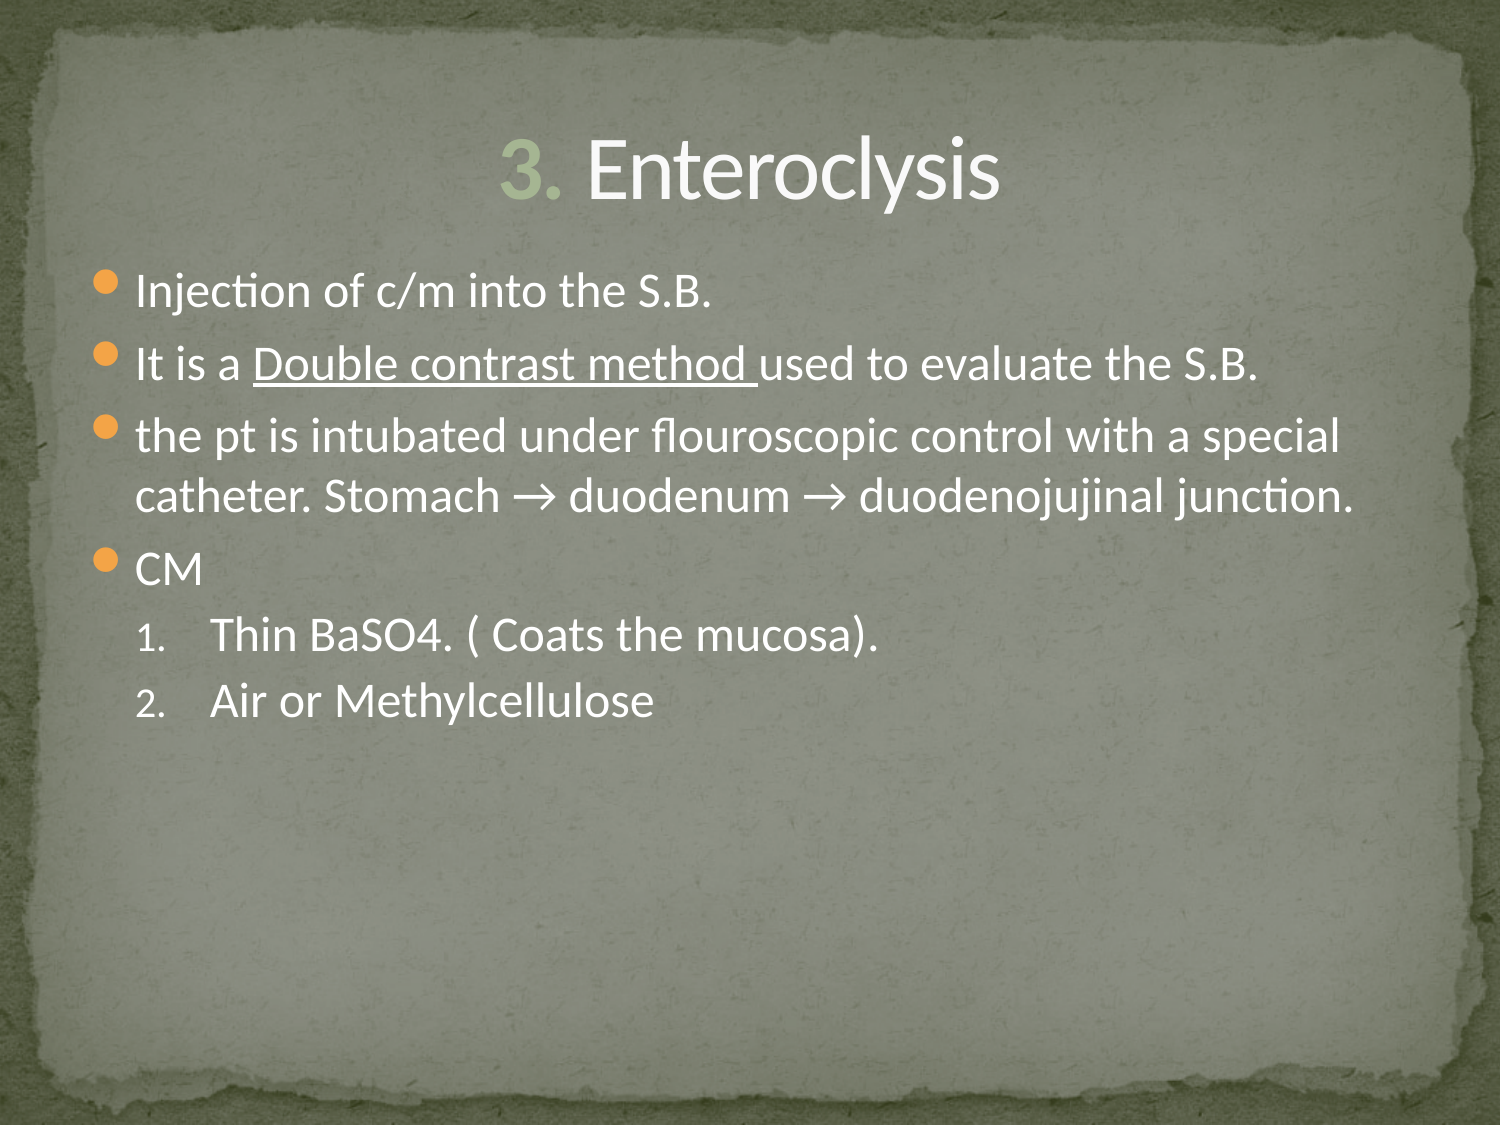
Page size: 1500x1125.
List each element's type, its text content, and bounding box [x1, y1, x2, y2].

list Injection of c/m into the S.B. It is a Double contrast method used to evaluate the S.B. the pt is intubated under flouroscopic control with a special catheter. Stomach → duodenum → duodenojujinal junction. CM Thin BaSO4. ( Coats the mucosa). Air or Methylcellulose [75, 249, 1425, 1000]
title 3. Enteroclysis [74, 24, 1425, 225]
